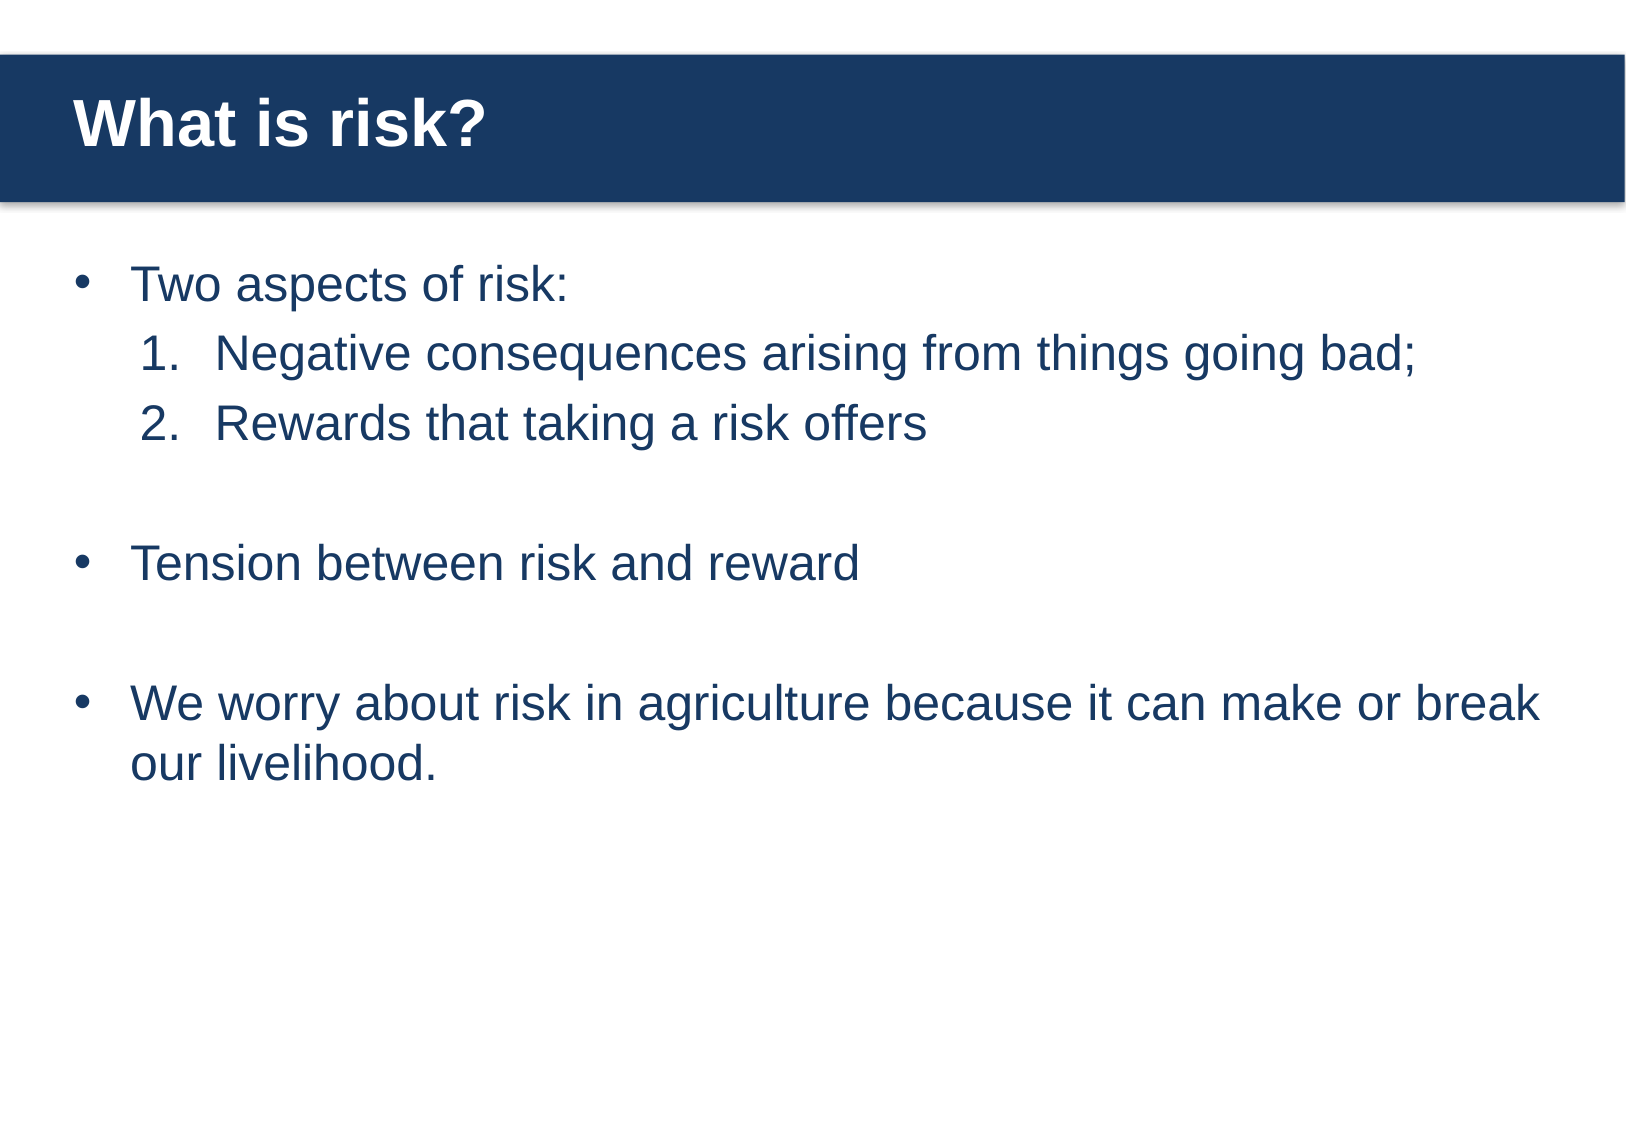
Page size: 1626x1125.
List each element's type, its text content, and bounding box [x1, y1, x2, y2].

list Two aspects of risk: Negative consequences arising from things going bad; Rewards that taking a risk offers Tension between risk and reward We worry about risk in agriculture because it can make or break our livelihood. [59, 243, 1567, 1035]
title What is risk? [59, 72, 1567, 198]
